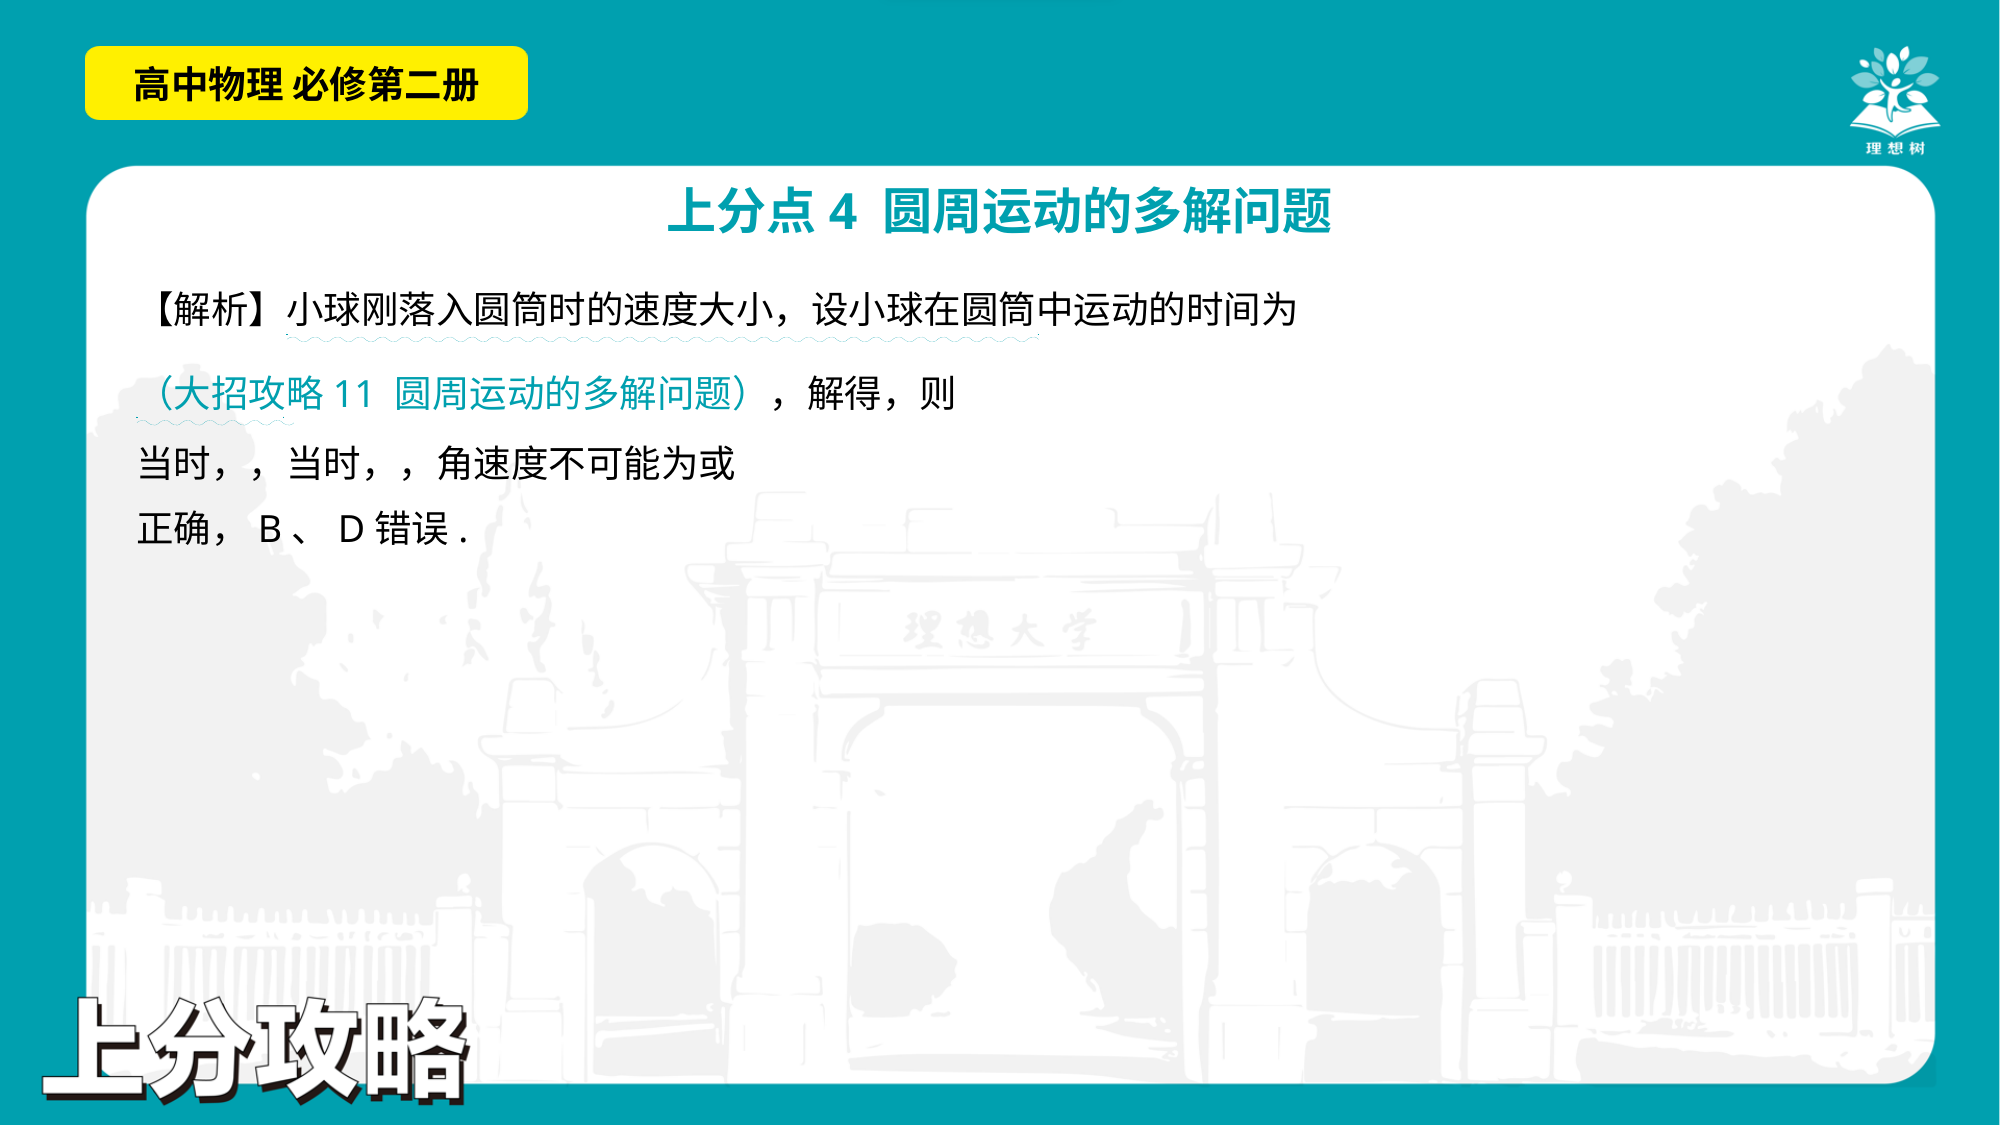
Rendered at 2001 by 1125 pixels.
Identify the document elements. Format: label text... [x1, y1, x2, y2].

picture [0, 0, 2000, 1125]
text_box . . [285, 246, 1725, 333]
text_box . . [135, 330, 410, 416]
